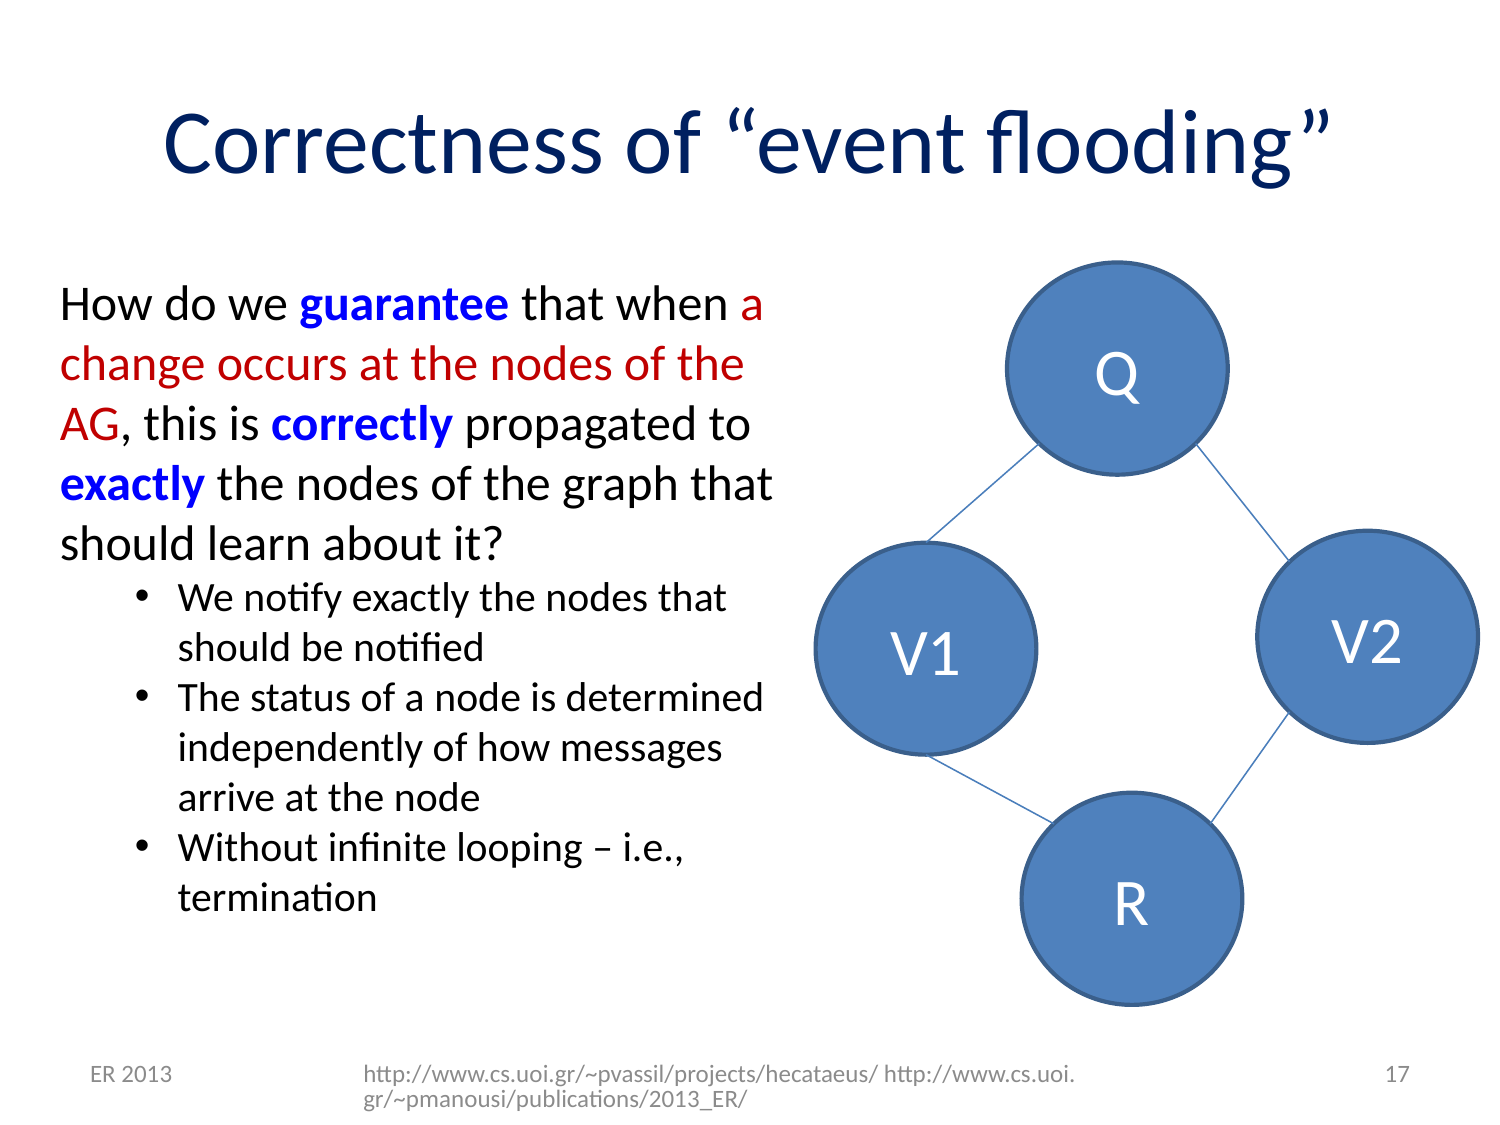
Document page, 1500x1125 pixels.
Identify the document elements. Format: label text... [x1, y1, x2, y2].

text_box How do we guarantee that when a change occurs at the nodes of the AG, this is correctly propagated to exactly the nodes of the graph that should learn about it? We notify exactly the nodes that should be notified The status of a node is determined independently of how messages arrive at the node Without infinite looping – i.e., termination [44, 262, 816, 1005]
text_box V2 [1257, 530, 1479, 743]
slide_number ER 2013 [75, 1042, 348, 1103]
slide_number 17 [1074, 1042, 1425, 1103]
text_box R [1021, 792, 1243, 1005]
title Correctness of “event flooding” [75, 42, 1425, 231]
text_box V1 [815, 542, 1037, 755]
text_box Q [1007, 262, 1228, 475]
footer http://www.cs.uoi.gr/~pvassil/projects/hecataeus/ http://www.cs.uoi.gr/~pmanousi/publications/2013_ER/ [348, 1042, 1074, 1103]
